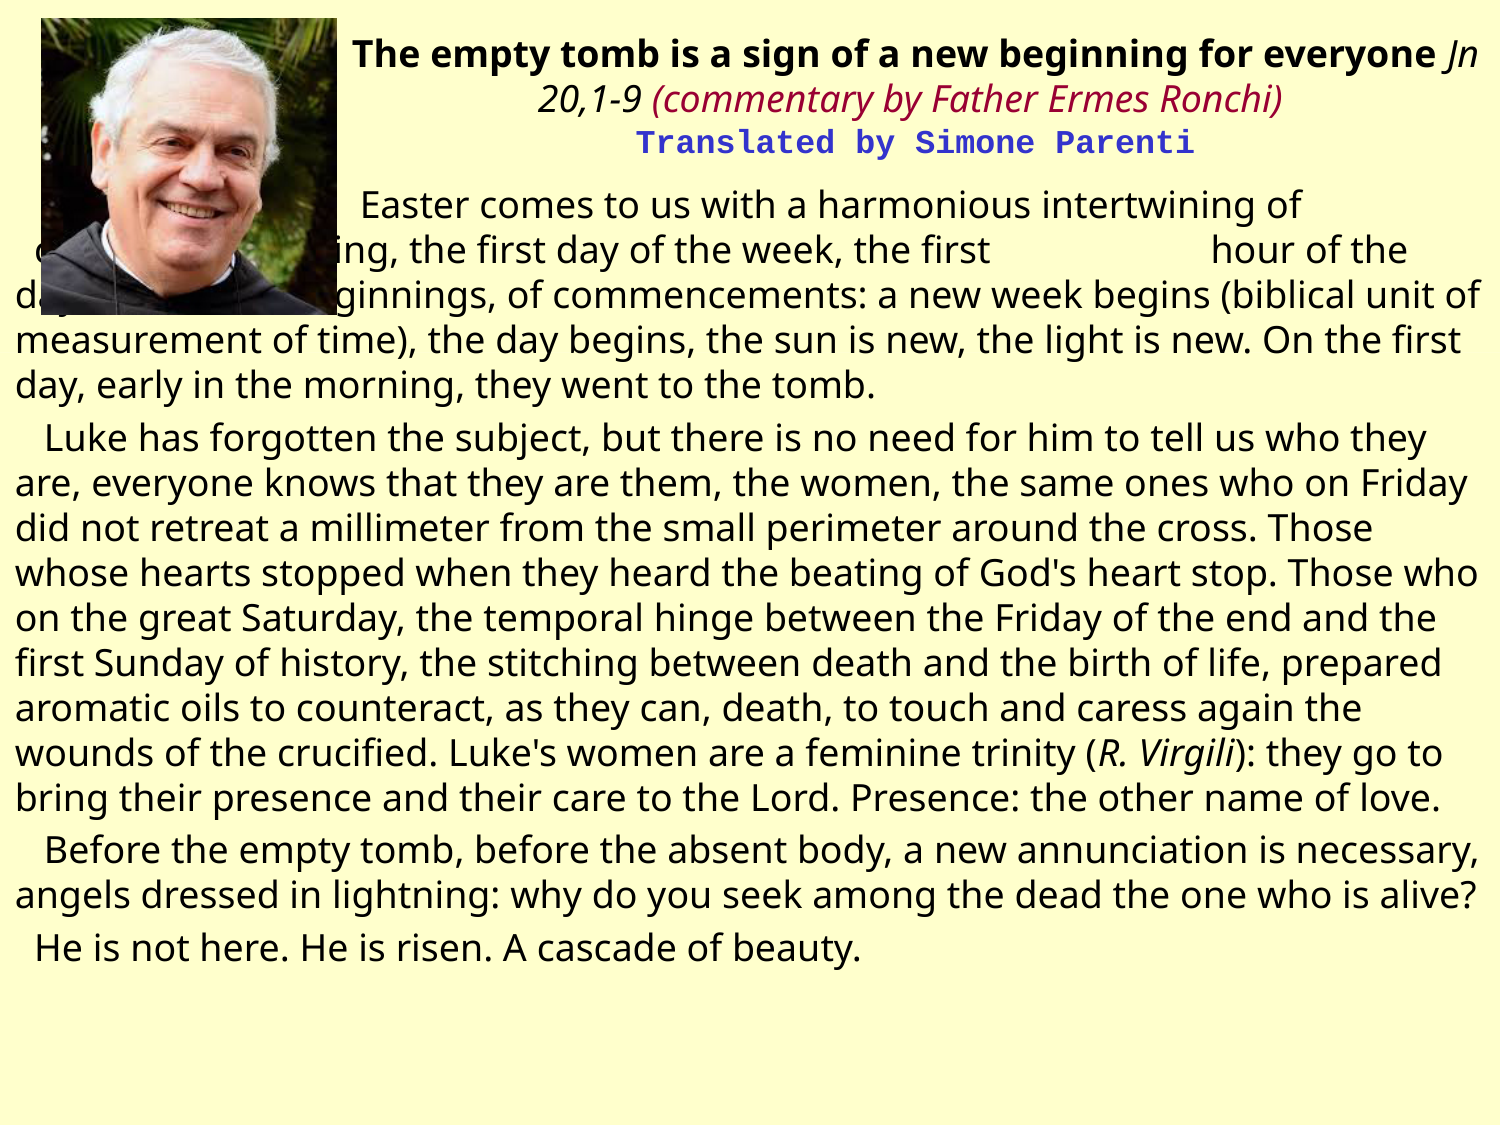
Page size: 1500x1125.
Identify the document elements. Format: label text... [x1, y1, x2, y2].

text_box Easter comes to us with a harmonious intertwining of cosmic signs: spring, the first day of the week, the first hour of the day. A frame of beginnings, of commencements: a new week begins (biblical unit of measurement of time), the day begins, the sun is new, the light is new. On the first day, early in the morning, they went to the tomb. Luke has forgotten the subject, but there is no need for him to tell us who they are, everyone knows that they are them, the women, the same ones who on Friday did not retreat a millimeter from the small perimeter around the cross. Those whose hearts stopped when they heard the beating of God's heart stop. Those who on the great Saturday, the temporal hinge between the Friday of the end and the first Sunday of history, the stitching between death and the birth of life, prepared aromatic oils to counteract, as they can, death, to touch and caress again the wounds of the crucified. Luke's women are a feminine trinity (R. Virgili): they go to bring their presence and their care to the Lord. Presence: the other name of love. Before the empty tomb, before the absent body, a new annunciation is necessary, angels dressed in lightning: why do you seek among the dead the one who is alive? He is not here. He is risen. A cascade of beauty. [0, 173, 1500, 977]
text_box The empty tomb is a sign of a new beginning for everyone Jn 20,1-9 (commentary by Father Ermes Ronchi) Translated by Simone Parenti [337, 22, 1500, 168]
picture [41, 18, 337, 315]
